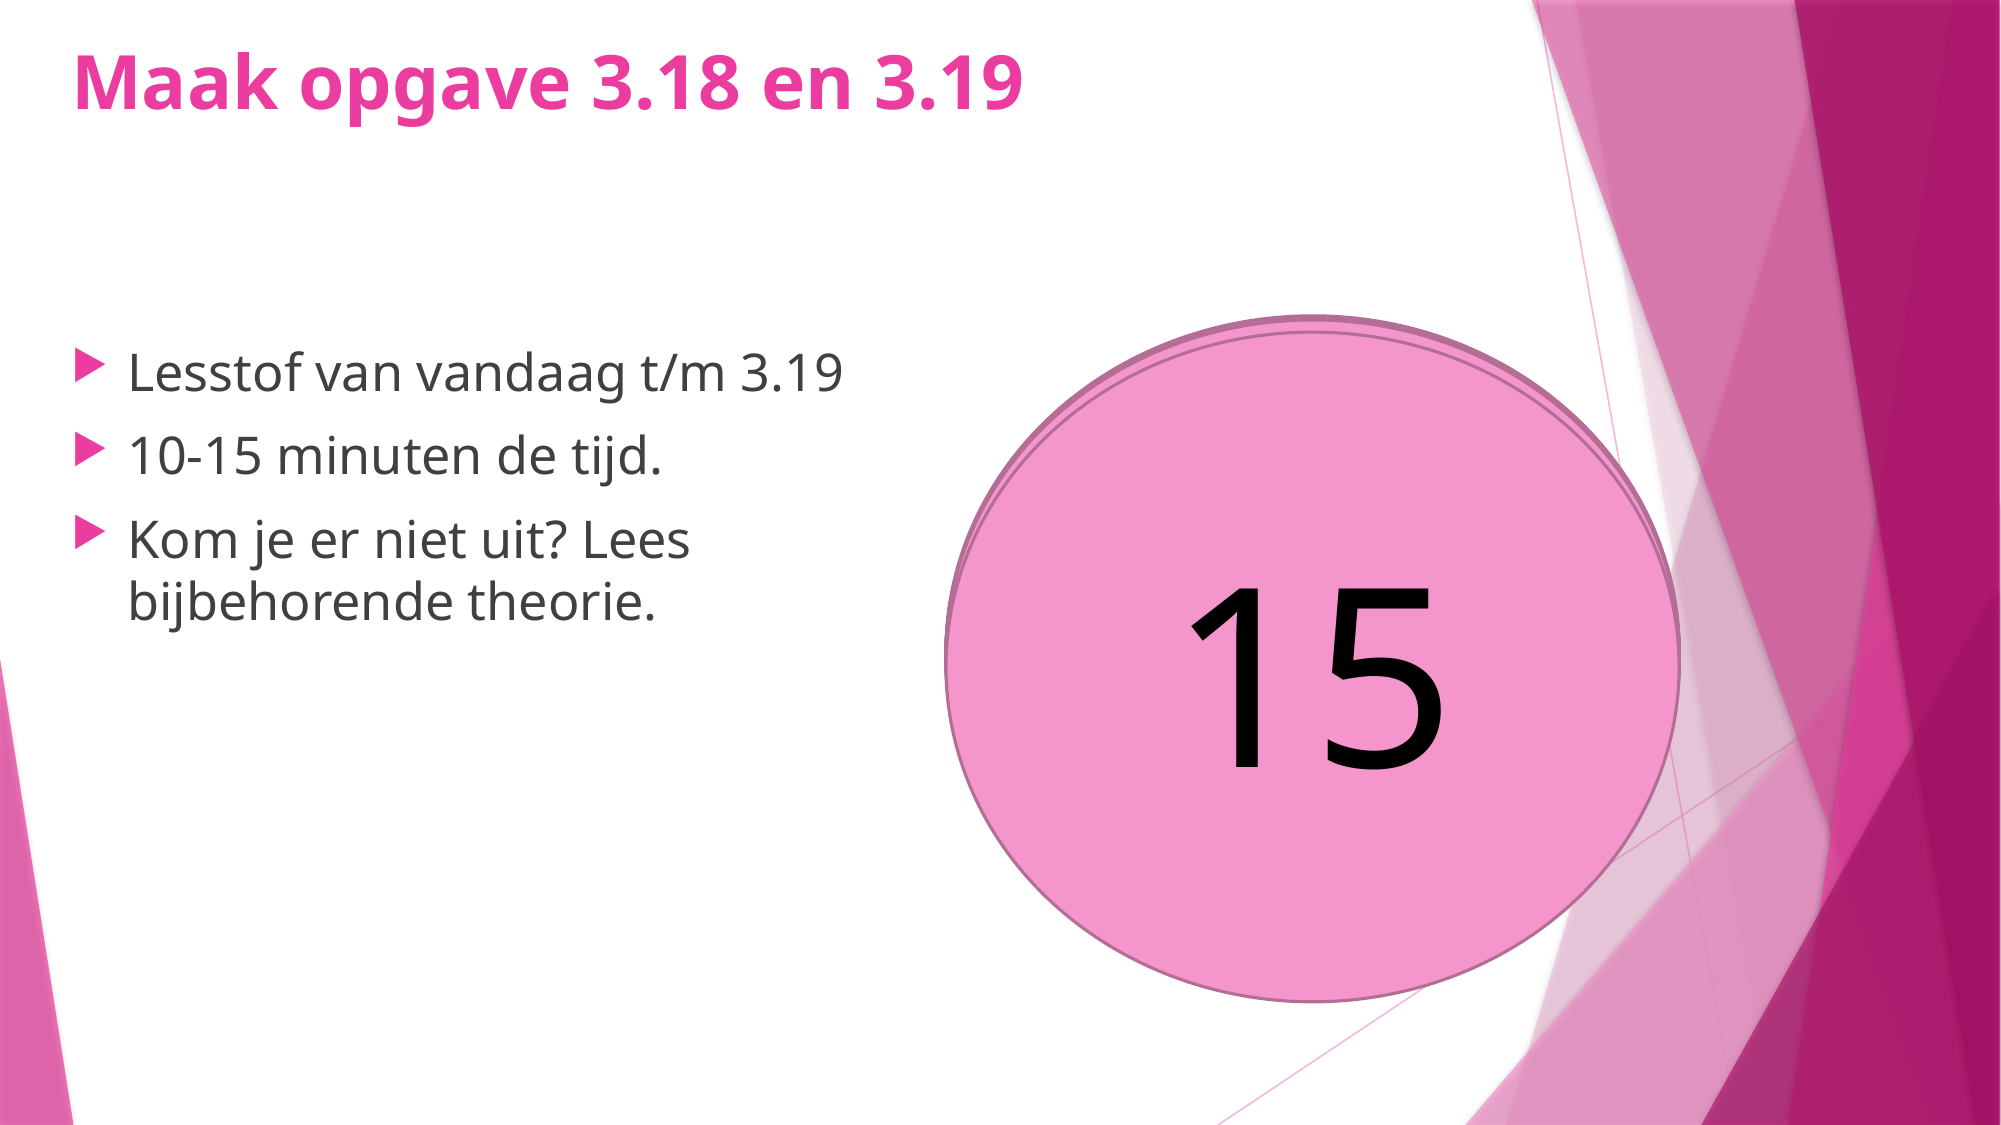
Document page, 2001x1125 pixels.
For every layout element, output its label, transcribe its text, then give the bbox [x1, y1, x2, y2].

title Maak opgave 3.18 en 3.19 [56, 27, 1522, 319]
text_box 10 [959, 314, 1668, 562]
text_box 14 [944, 318, 1681, 648]
text_box 15 [944, 330, 1681, 1004]
list Lesstof van vandaag t/m 3.19 10-15 minuten de tijd. Kom je er niet uit? Lees bijbehorende theorie. [56, 332, 865, 1112]
